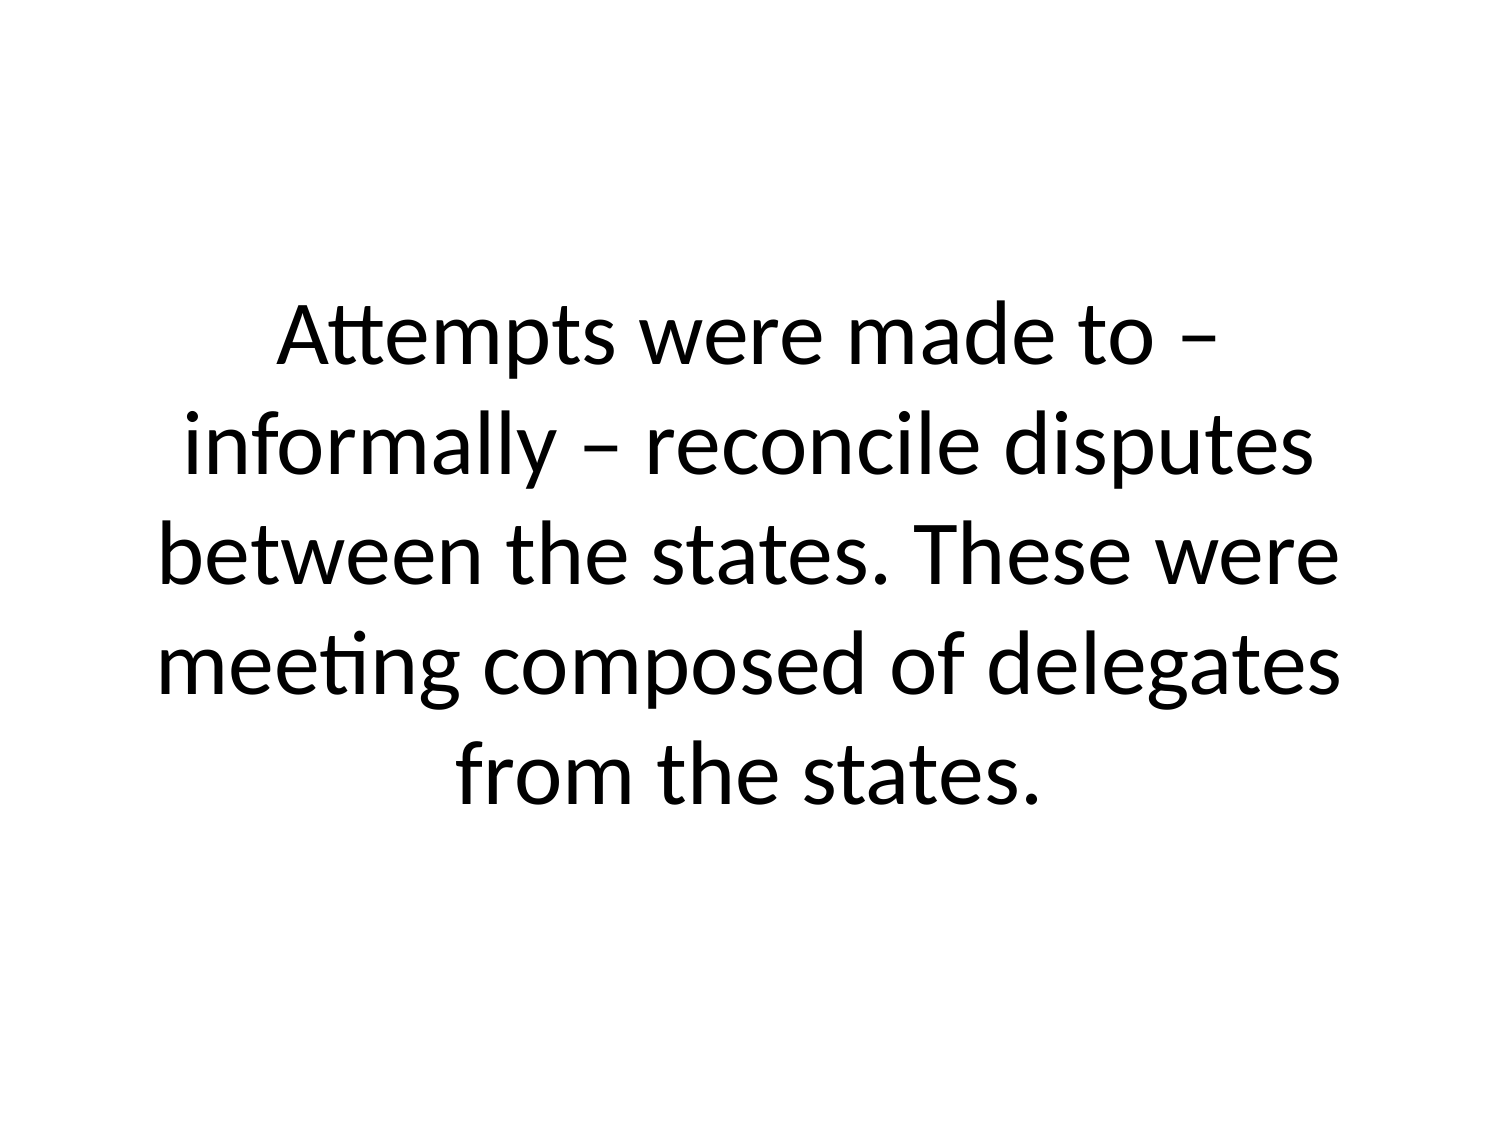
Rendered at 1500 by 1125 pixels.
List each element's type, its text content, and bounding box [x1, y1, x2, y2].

title Attempts were made to – informally – reconcile disputes between the states. These were meeting composed of delegates from the states. [75, 45, 1425, 1050]
